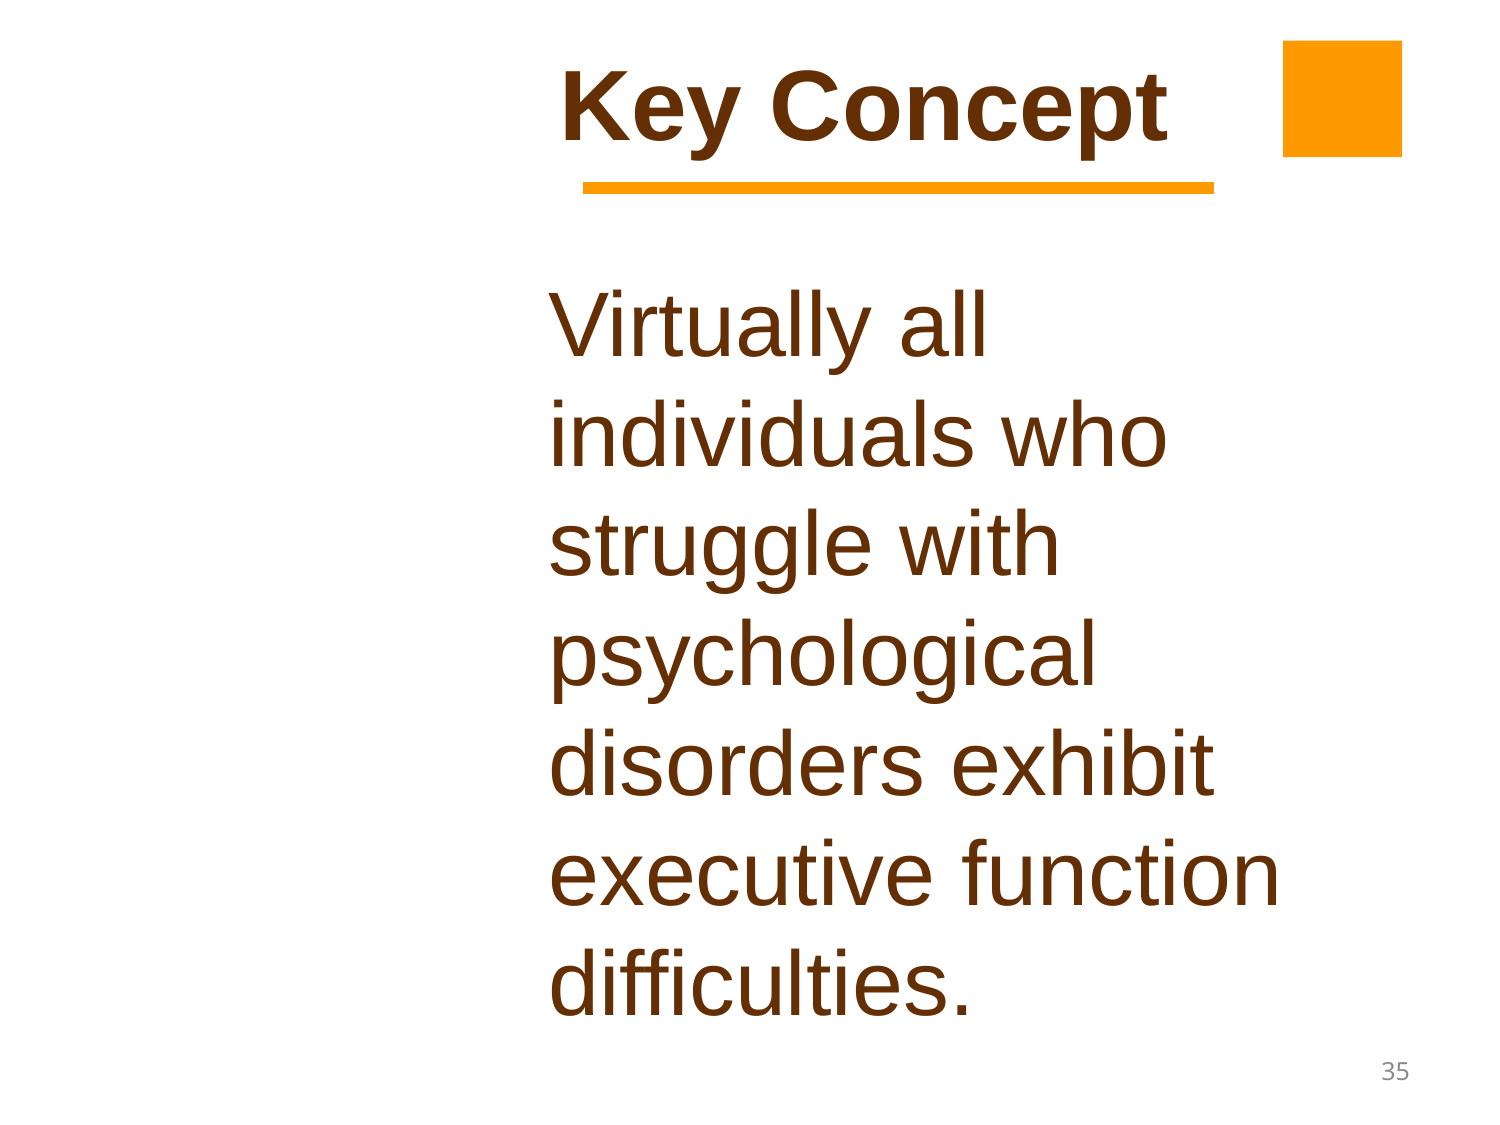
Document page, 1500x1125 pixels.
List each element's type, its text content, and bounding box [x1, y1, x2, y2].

slide_number 35 [1074, 1042, 1425, 1103]
text_box Virtually all individuals who struggle with psychological disorders exhibit executive function difficulties. [533, 256, 1436, 1042]
text_box Key Concept [544, 33, 1185, 168]
text_box [1281, 38, 1404, 159]
